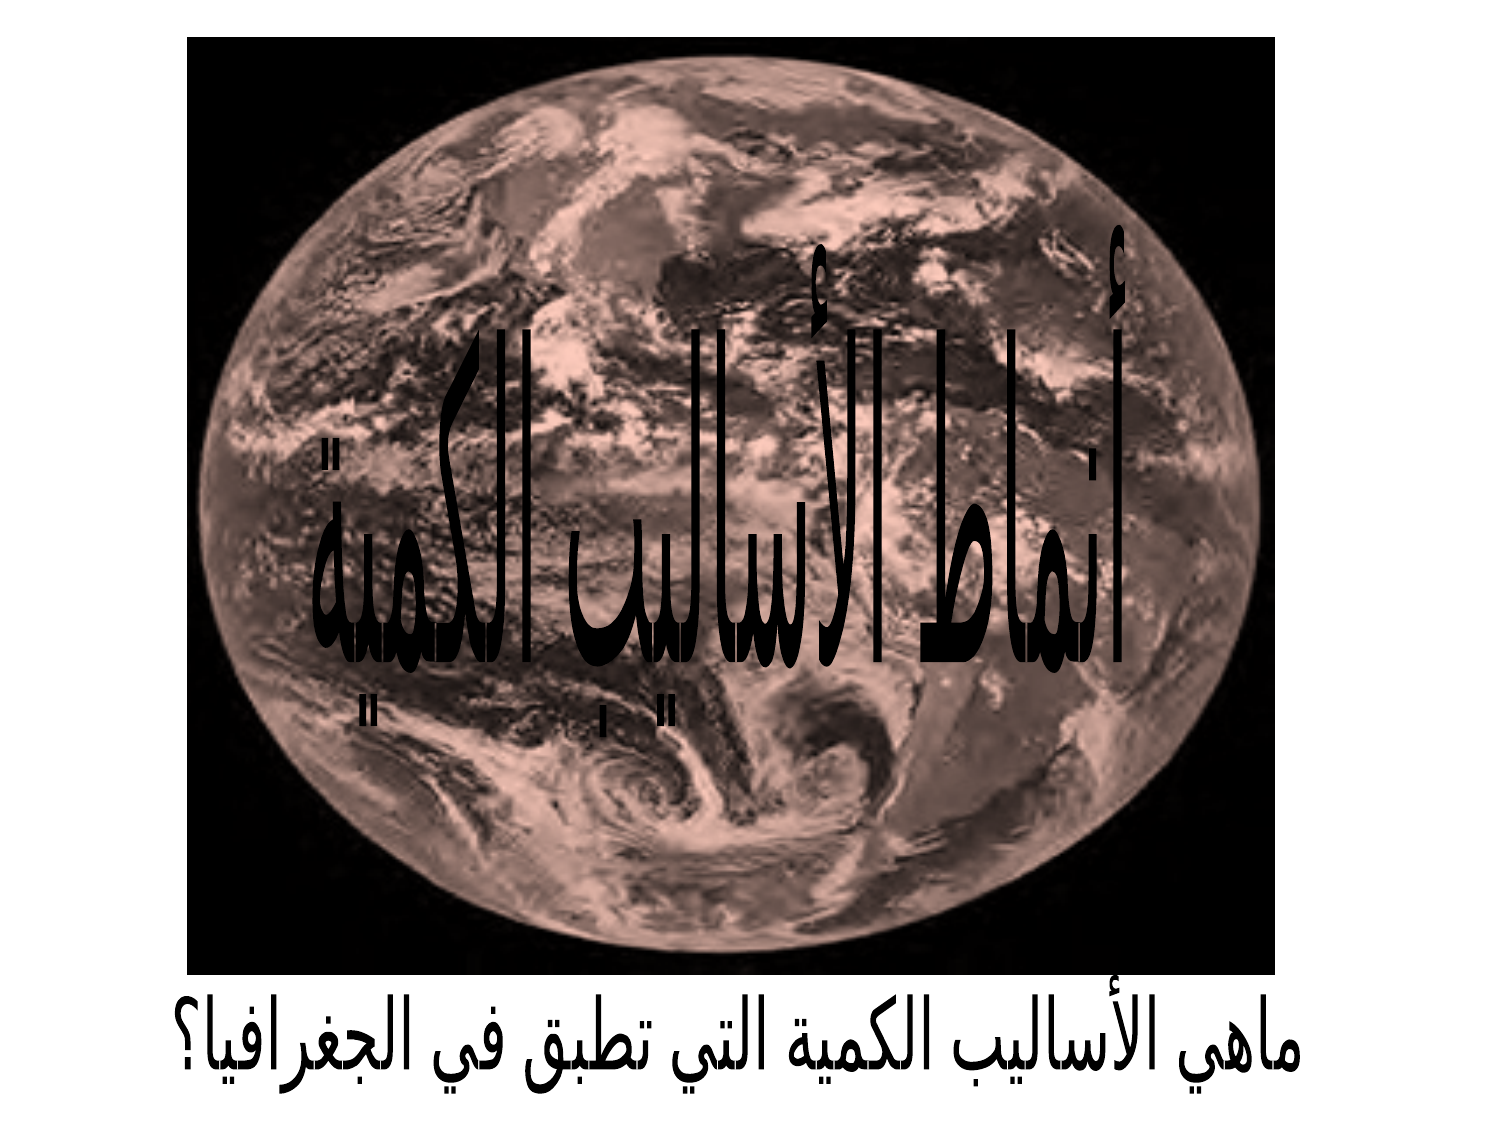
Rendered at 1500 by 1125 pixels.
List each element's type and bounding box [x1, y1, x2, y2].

picture [187, 37, 1275, 975]
